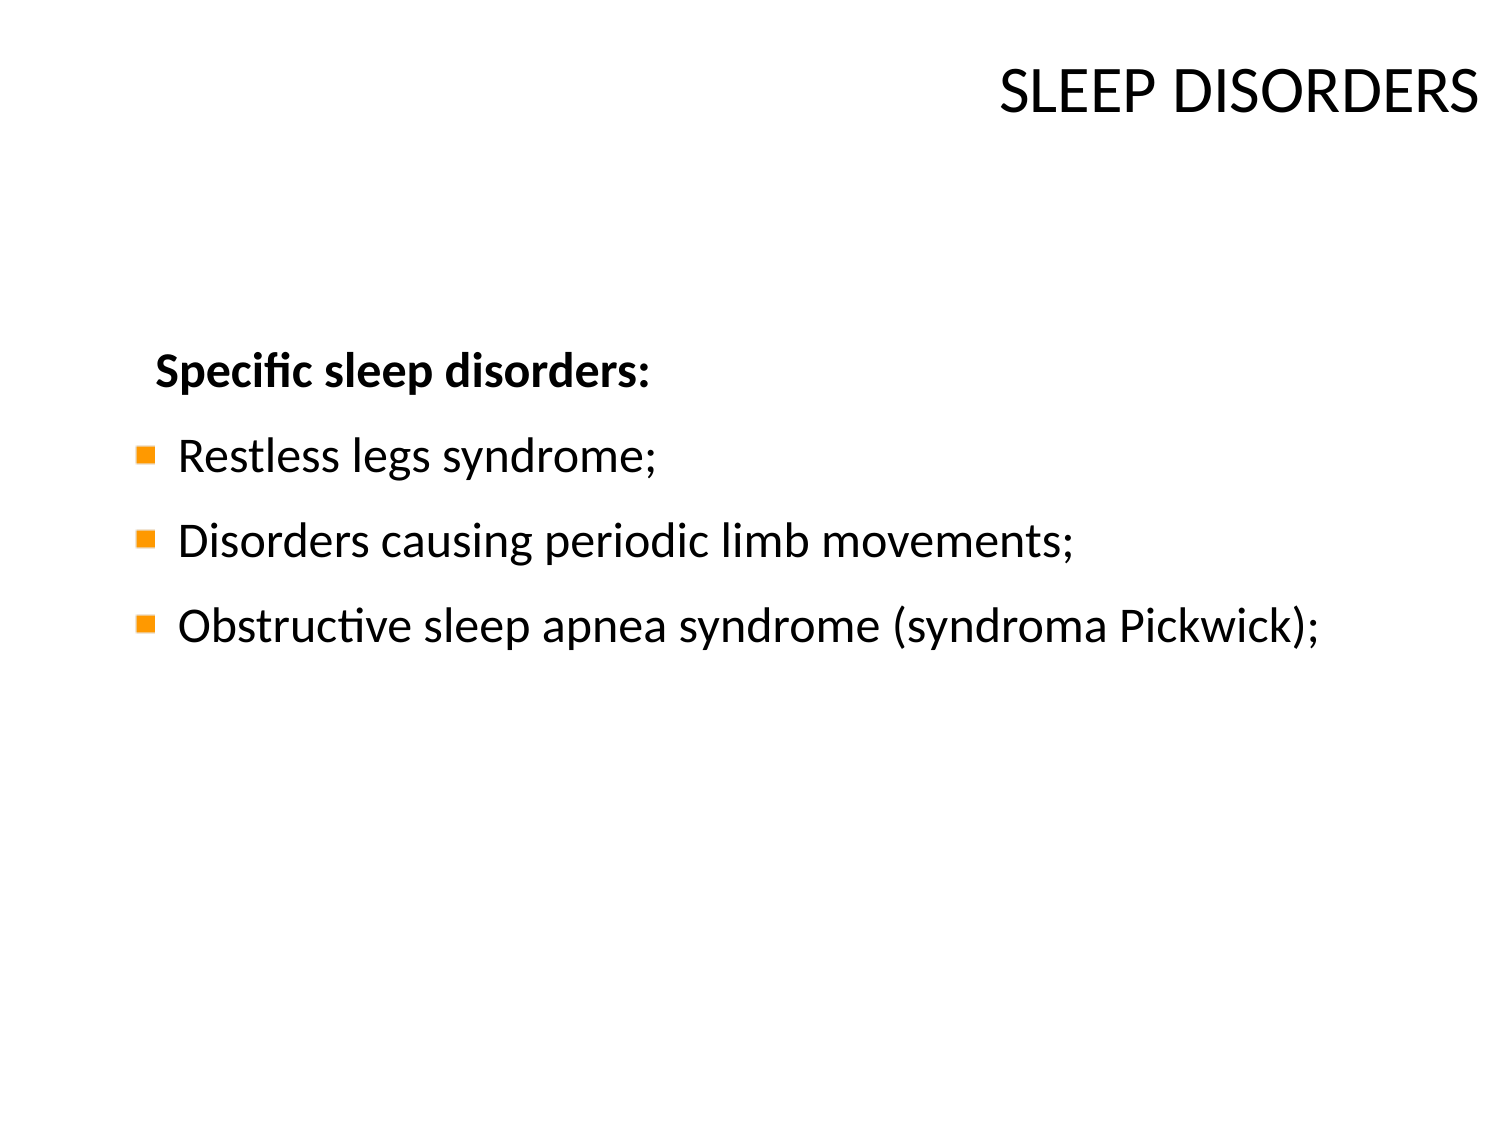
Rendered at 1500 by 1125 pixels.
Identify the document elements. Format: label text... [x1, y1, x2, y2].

picture [119, 435, 155, 471]
picture [119, 604, 155, 640]
text_box SLEEP DISORDERS [145, 0, 1496, 180]
picture [119, 519, 155, 555]
text_box Specific sleep disorders: Restless legs syndrome; Disorders causing periodic limb movements; Obstructive sleep apnea syndrome (syndroma Pickwick); [65, 330, 1343, 756]
